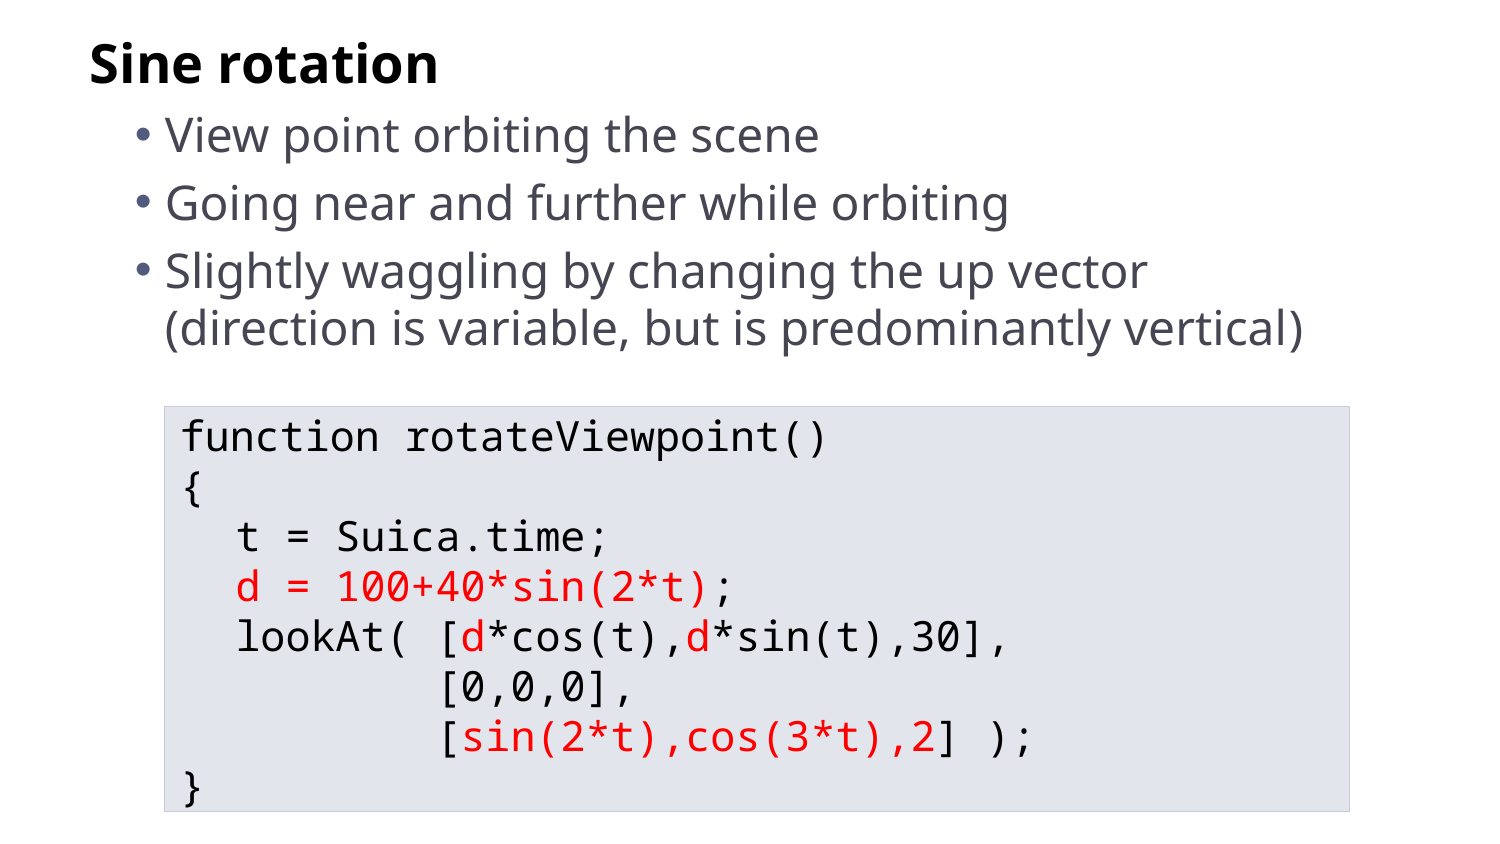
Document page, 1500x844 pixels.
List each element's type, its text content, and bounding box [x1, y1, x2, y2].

text_box function rotateViewpoint() { t = Suica.time; d = 100+40*sin(2*t); lookAt( [d*cos(t),d*sin(t),30], [0,0,0], [sin(2*t),cos(3*t),2] ); } [164, 406, 1350, 812]
list Sine rotation View point orbiting the scene Going near and further while orbiting Slightly waggling by changing the up vector (direction is variable, but is predominantly vertical) [75, 21, 1475, 835]
